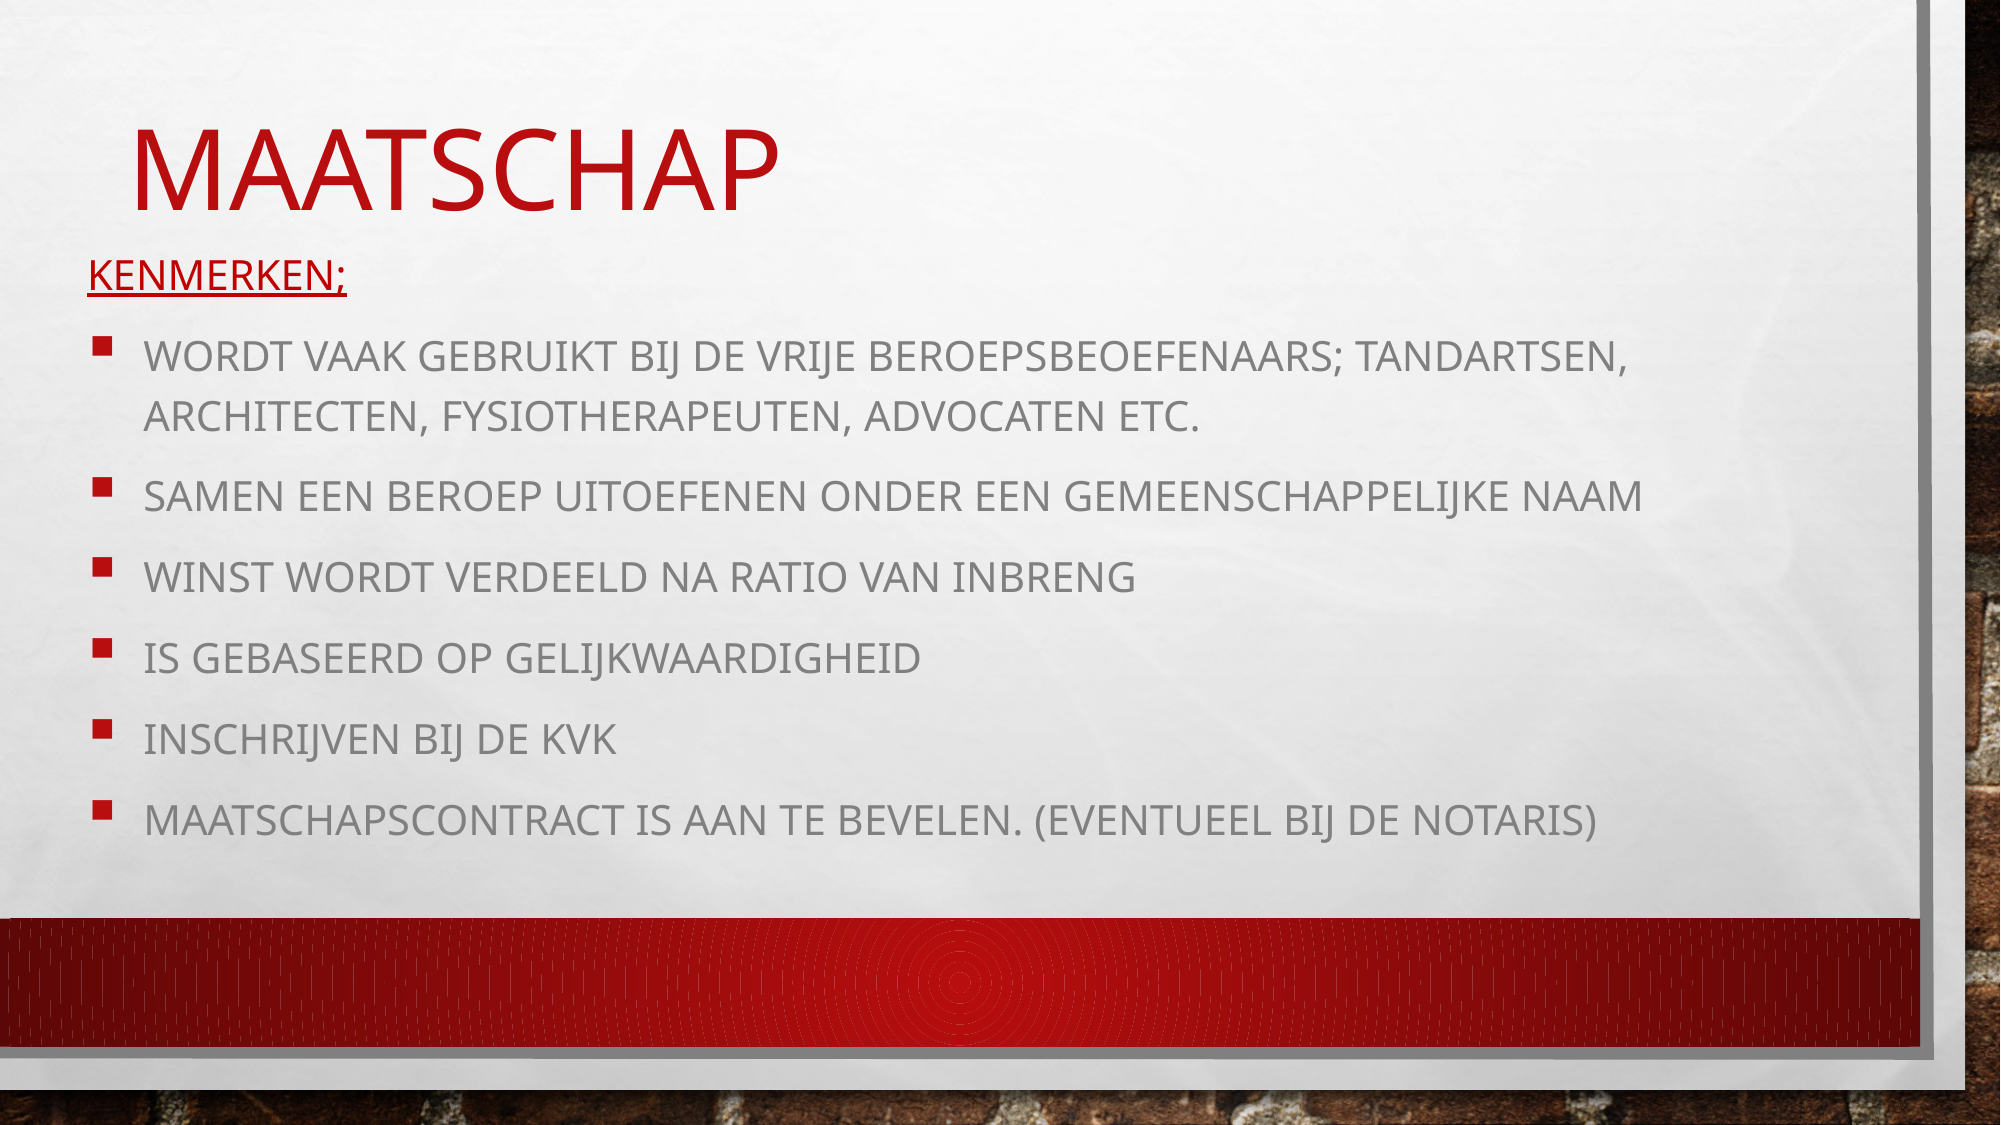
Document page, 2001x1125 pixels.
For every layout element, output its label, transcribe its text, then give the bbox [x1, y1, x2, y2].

picture [0, 0, 2000, 1125]
title Maatschap [112, 43, 1818, 231]
list Kenmerken; Wordt vaak gebruikt bij de vrije beroepsbeoefenaars; tandartsen, architecten, fysiotherapeuten, advocaten etc. Samen een beroep uitoefenen onder een gemeenschappelijke naam Winst wordt verdeeld na ratio van inbreng Is gebaseerd op gelijkwaardigheid Inschrijven bij de kvk Maatschapscontract is aan te bevelen. (eventueel bij de notaris) [71, 231, 1818, 883]
